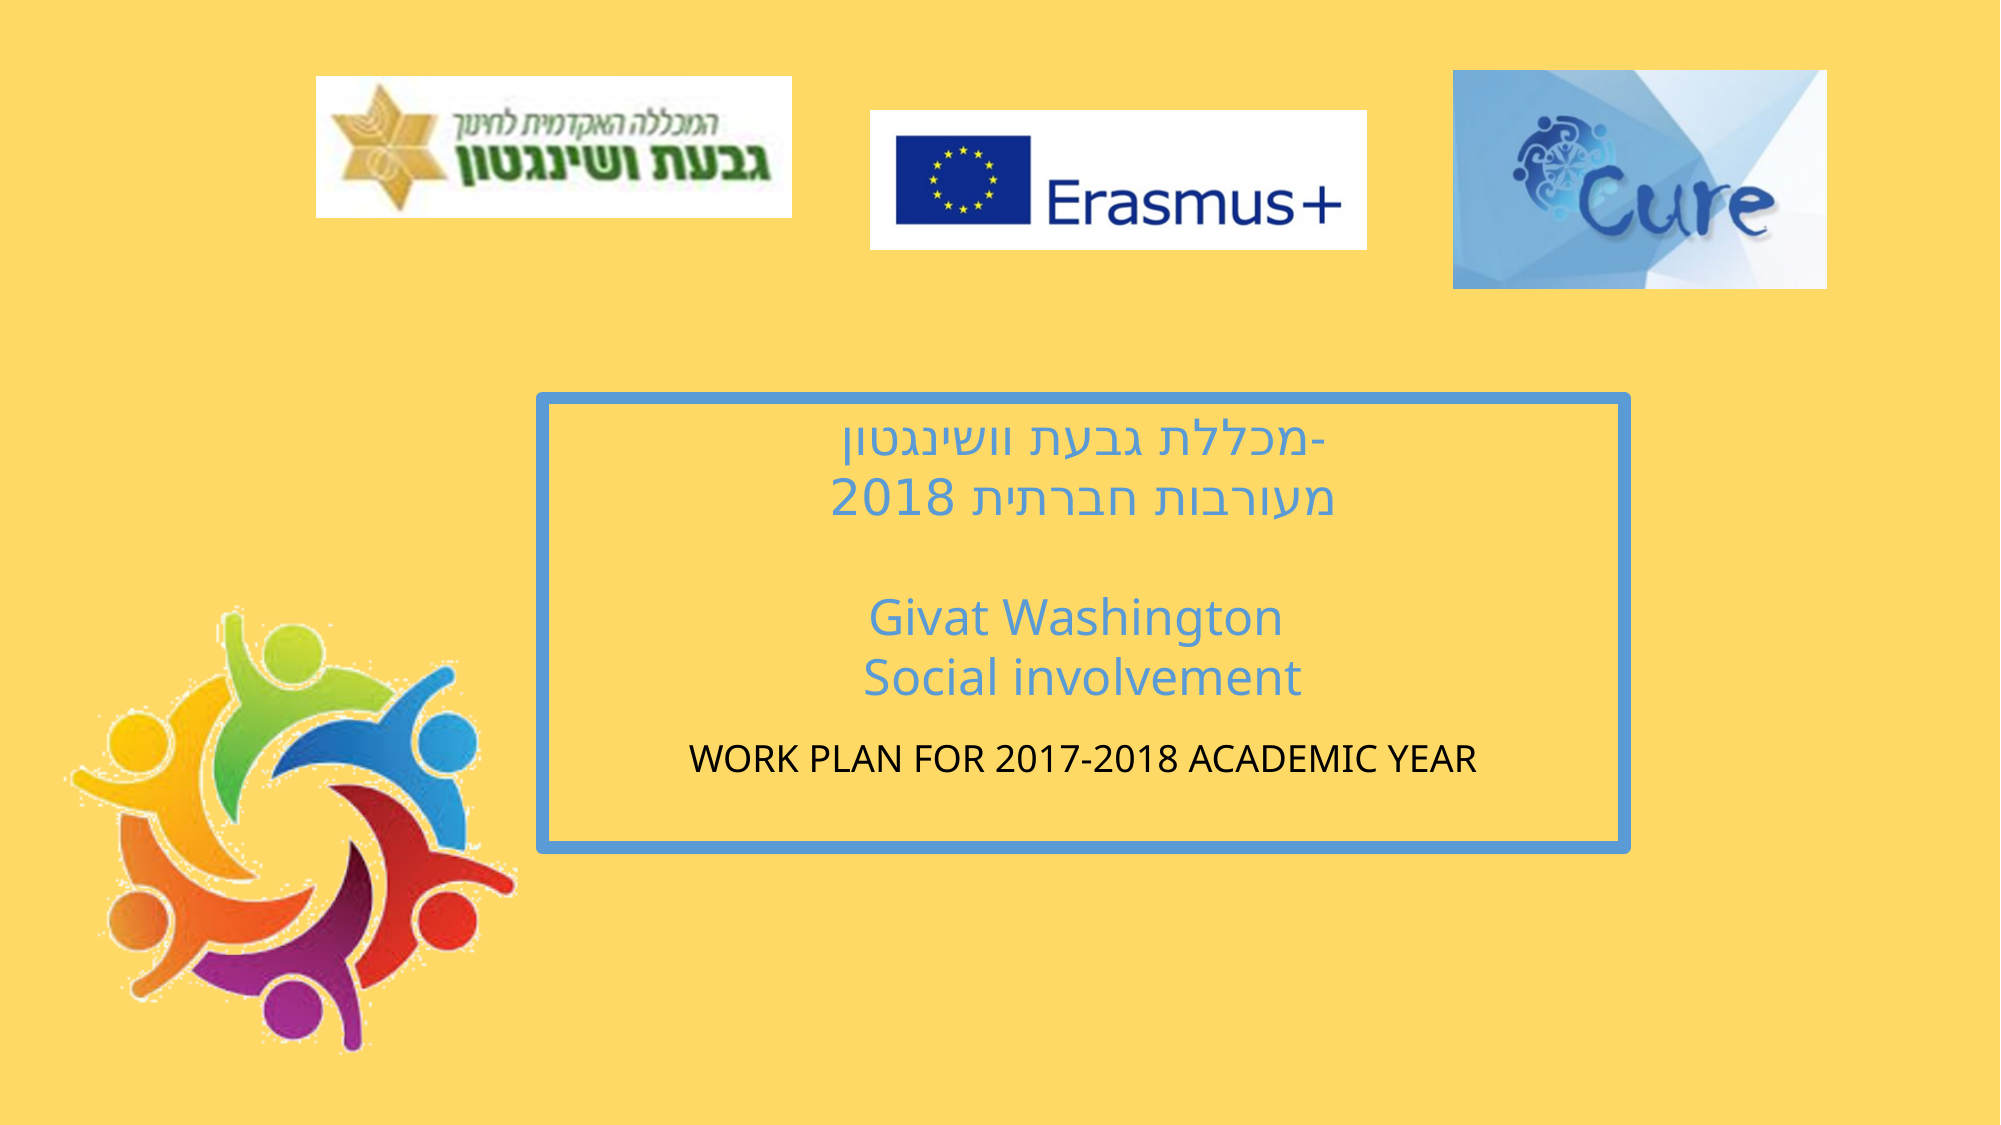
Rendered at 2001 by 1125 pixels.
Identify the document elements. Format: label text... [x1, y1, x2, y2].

text_box מכללת גבעת וושינגטון- מעורבות חברתית 2018 Givat Washington Social involvement Work plan for 2017-2018 academic year [542, 398, 1625, 848]
picture [44, 570, 543, 1094]
picture [1453, 70, 1827, 289]
picture [870, 110, 1367, 250]
picture [316, 76, 792, 218]
